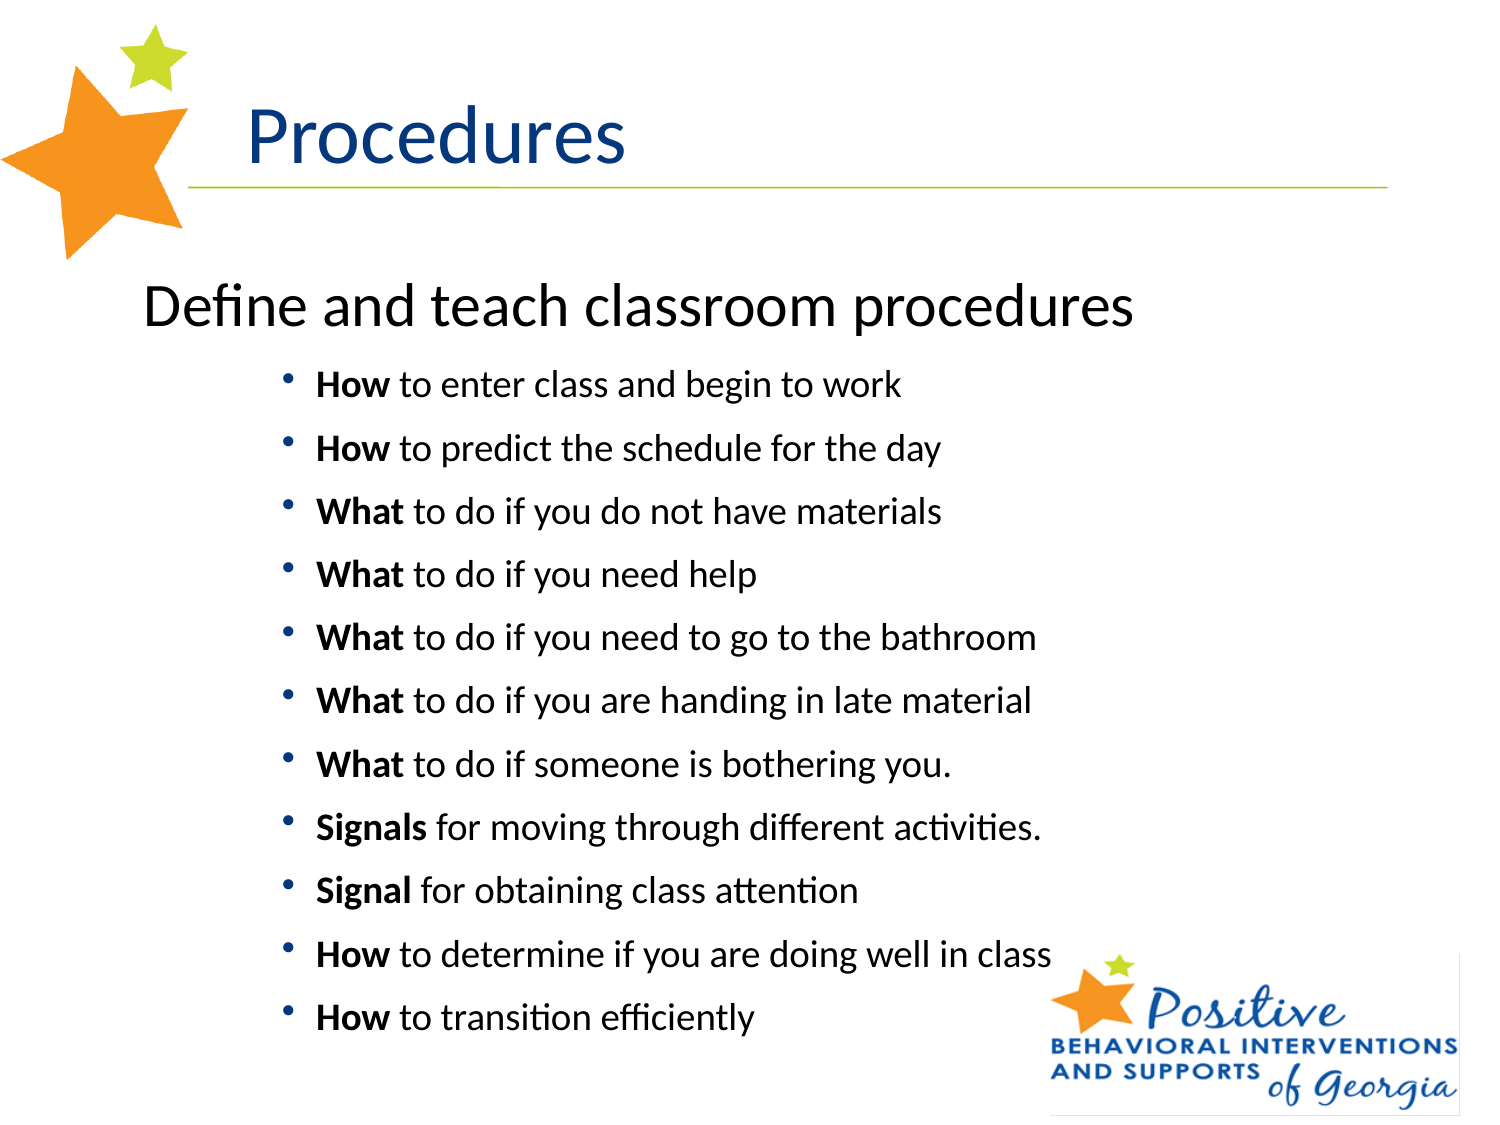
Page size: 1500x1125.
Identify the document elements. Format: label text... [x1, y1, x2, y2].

picture [1050, 954, 1461, 1117]
title Procedures [231, 0, 1500, 188]
picture [0, 24, 188, 260]
list Define and teach classroom procedures How to enter class and begin to work How to predict the schedule for the day What to do if you do not have materials What to do if you need help What to do if you need to go to the bathroom What to do if you are handing in late material What to do if someone is bothering you. Signals for moving through different activities. Signal for obtaining class attention How to determine if you are doing well in class How to transition efficiently [129, 264, 1292, 1053]
